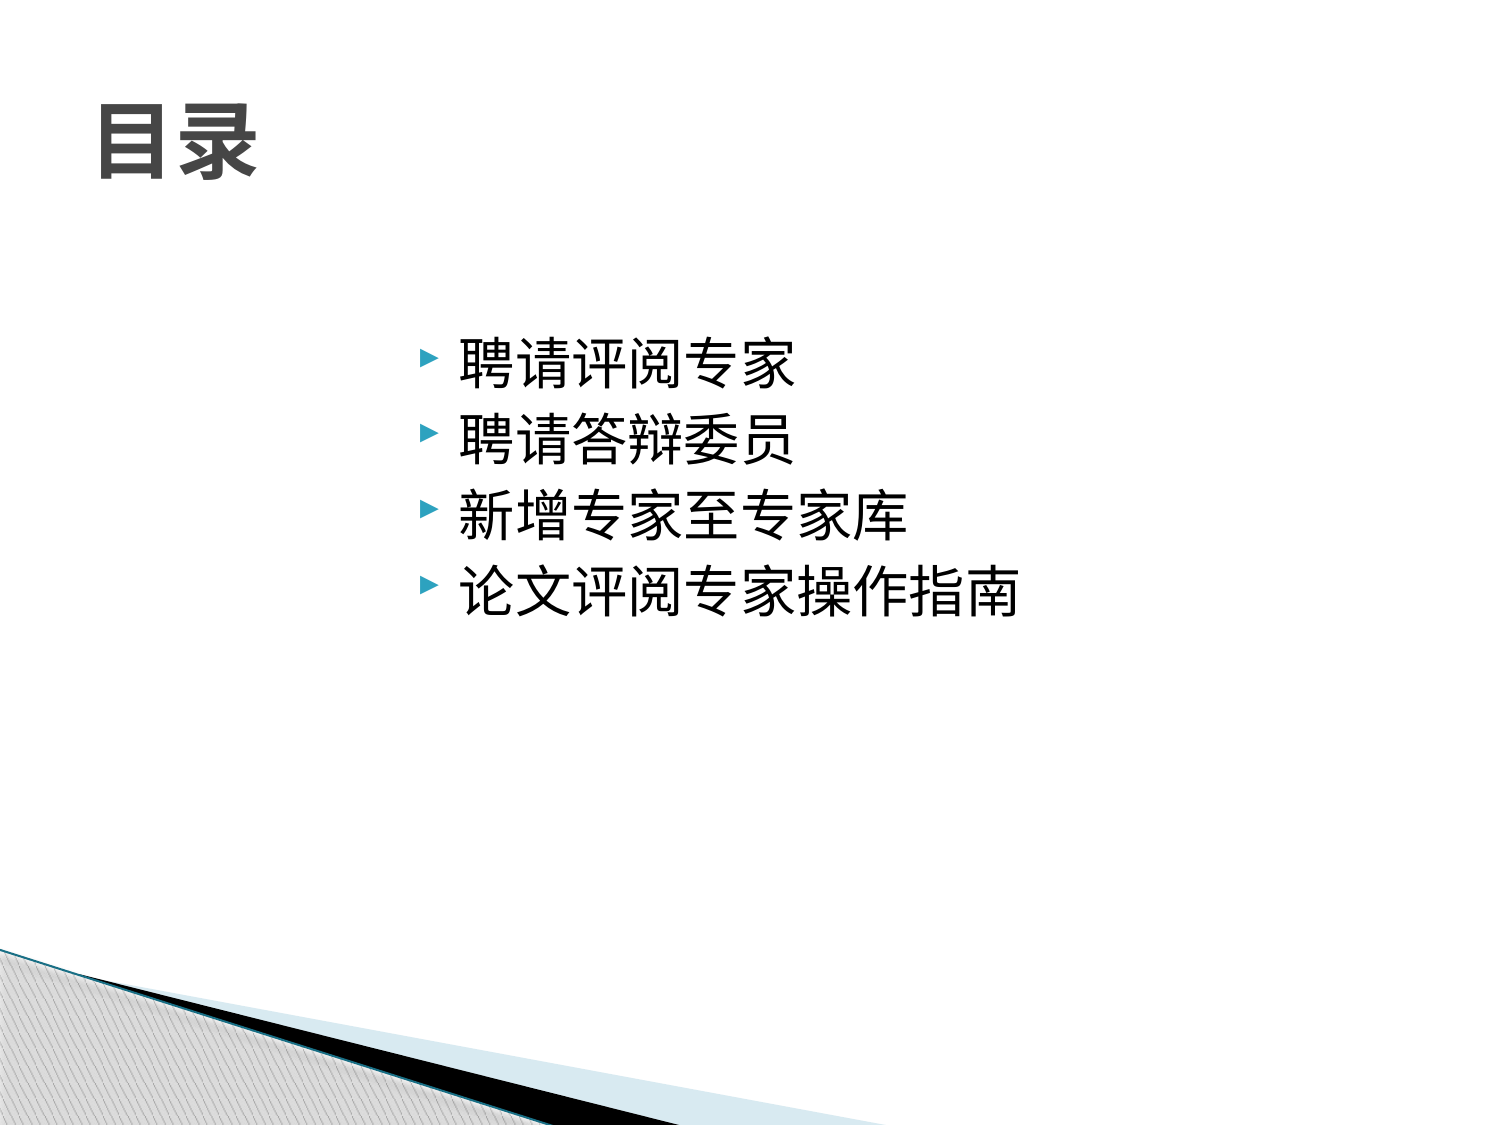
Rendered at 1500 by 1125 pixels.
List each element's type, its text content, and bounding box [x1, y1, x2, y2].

list 聘请评阅专家 聘请答辩委员 新增专家至专家库 论文评阅专家操作指南 [383, 320, 1367, 918]
title 目录 [75, 45, 1425, 233]
